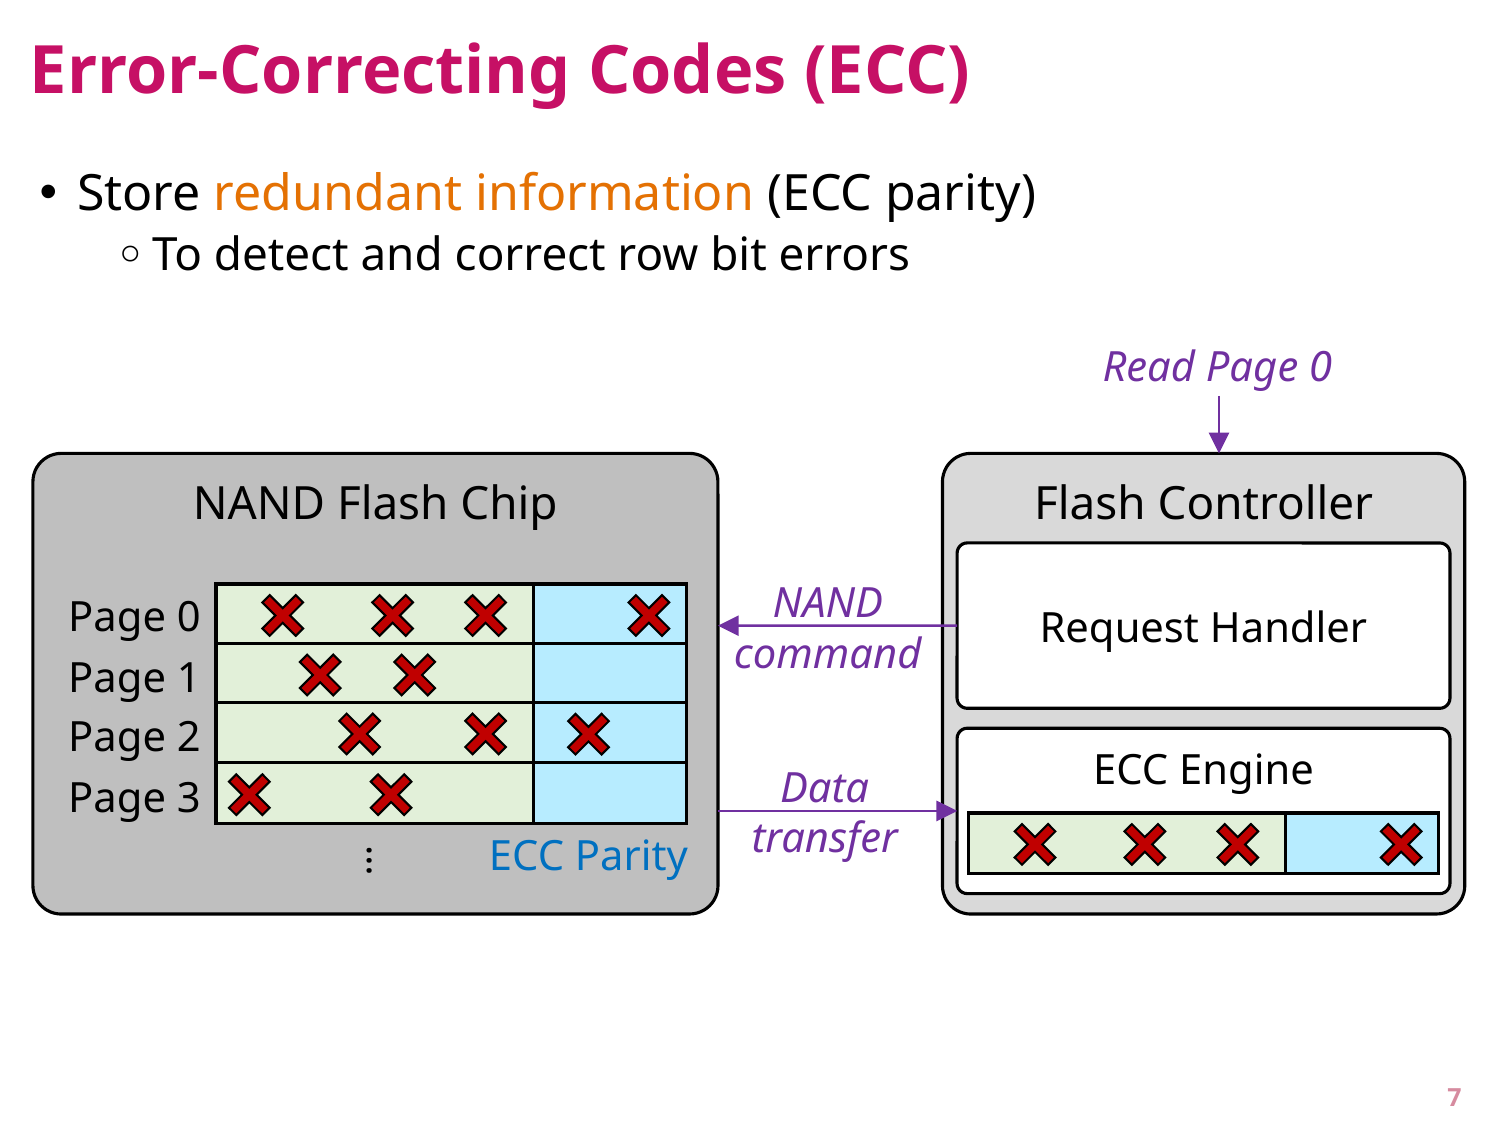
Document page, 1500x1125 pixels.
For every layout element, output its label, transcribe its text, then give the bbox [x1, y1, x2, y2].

text_box [369, 772, 413, 817]
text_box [717, 761, 958, 863]
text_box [487, 584, 690, 880]
text_box [215, 583, 532, 642]
slide_number 7 [1140, 1068, 1477, 1125]
text_box [215, 642, 487, 701]
text_box … [359, 765, 451, 956]
text_box Page 0 [68, 589, 201, 641]
text_box [463, 712, 487, 756]
text_box Page 2 [68, 710, 201, 761]
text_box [968, 812, 1439, 874]
text_box Page 1 [68, 650, 201, 702]
title Error-Correcting Codes (ECC) [0, 0, 1500, 133]
text_box NAND Flash Chip [31, 452, 720, 916]
text_box [215, 701, 487, 762]
text_box [370, 593, 415, 638]
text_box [717, 576, 958, 678]
list Store redundant information (ECC parity) To detect and correct row bit errors [24, 159, 1476, 1043]
text_box [215, 762, 487, 824]
text_box [298, 653, 343, 697]
text_box [260, 593, 305, 638]
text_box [942, 453, 1465, 915]
text_box [227, 772, 272, 817]
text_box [1097, 340, 1338, 454]
text_box [392, 653, 437, 697]
text_box Page 3 [68, 770, 201, 821]
text_box [337, 712, 382, 756]
text_box [463, 593, 487, 638]
